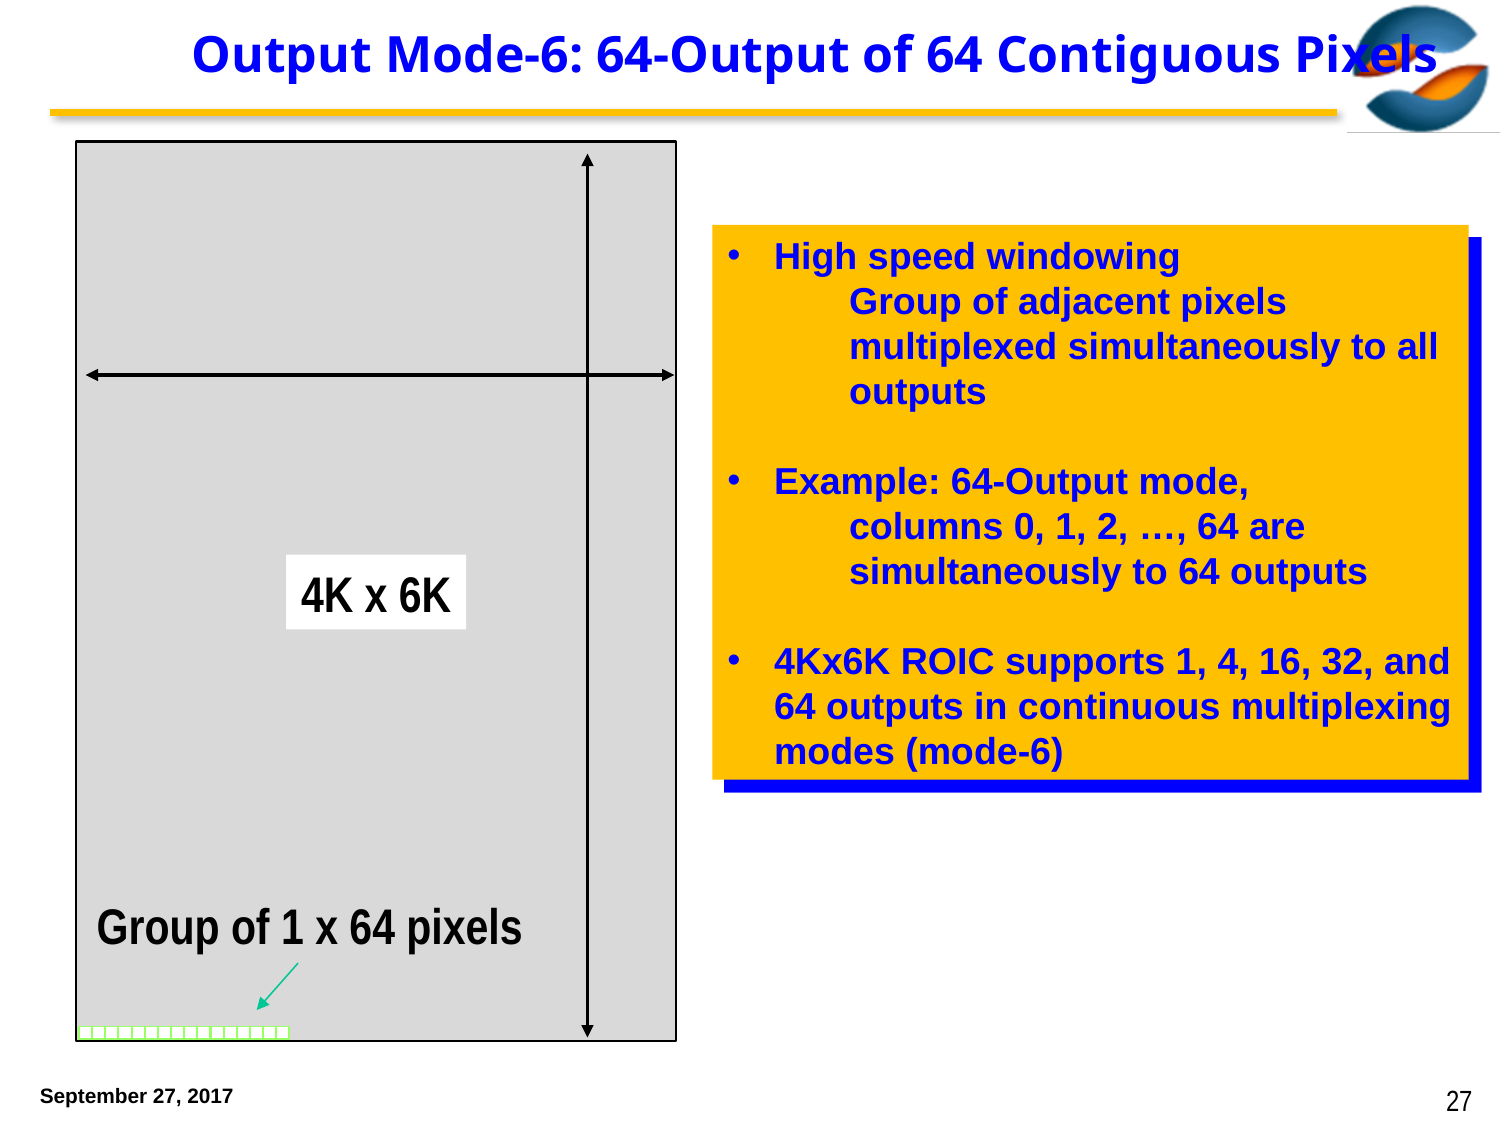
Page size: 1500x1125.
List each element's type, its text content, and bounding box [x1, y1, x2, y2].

text_box Group of 1 x 64 pixels [81, 887, 539, 963]
title Output Mode-6: 64-Output of 64 Contiguous Pixels [0, 0, 1499, 106]
slide_number 27 [1412, 1074, 1488, 1125]
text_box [256, 962, 299, 1011]
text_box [79, 1026, 290, 1040]
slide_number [24, 1074, 250, 1113]
picture [1347, 0, 1500, 138]
text_box High speed windowing Group of adjacent pixels multiplexed simultaneously to all outputs Example: 64-Output mode, columns 0, 1, 2, …, 64 are simultaneously to 64 outputs 4Kx6K ROIC supports 1, 4, 16, 32, and 64 outputs in continuous multiplexing modes (mode-6) [712, 224, 1469, 780]
text_box 4K x 6K [286, 554, 467, 630]
text_box [74, 139, 678, 1044]
